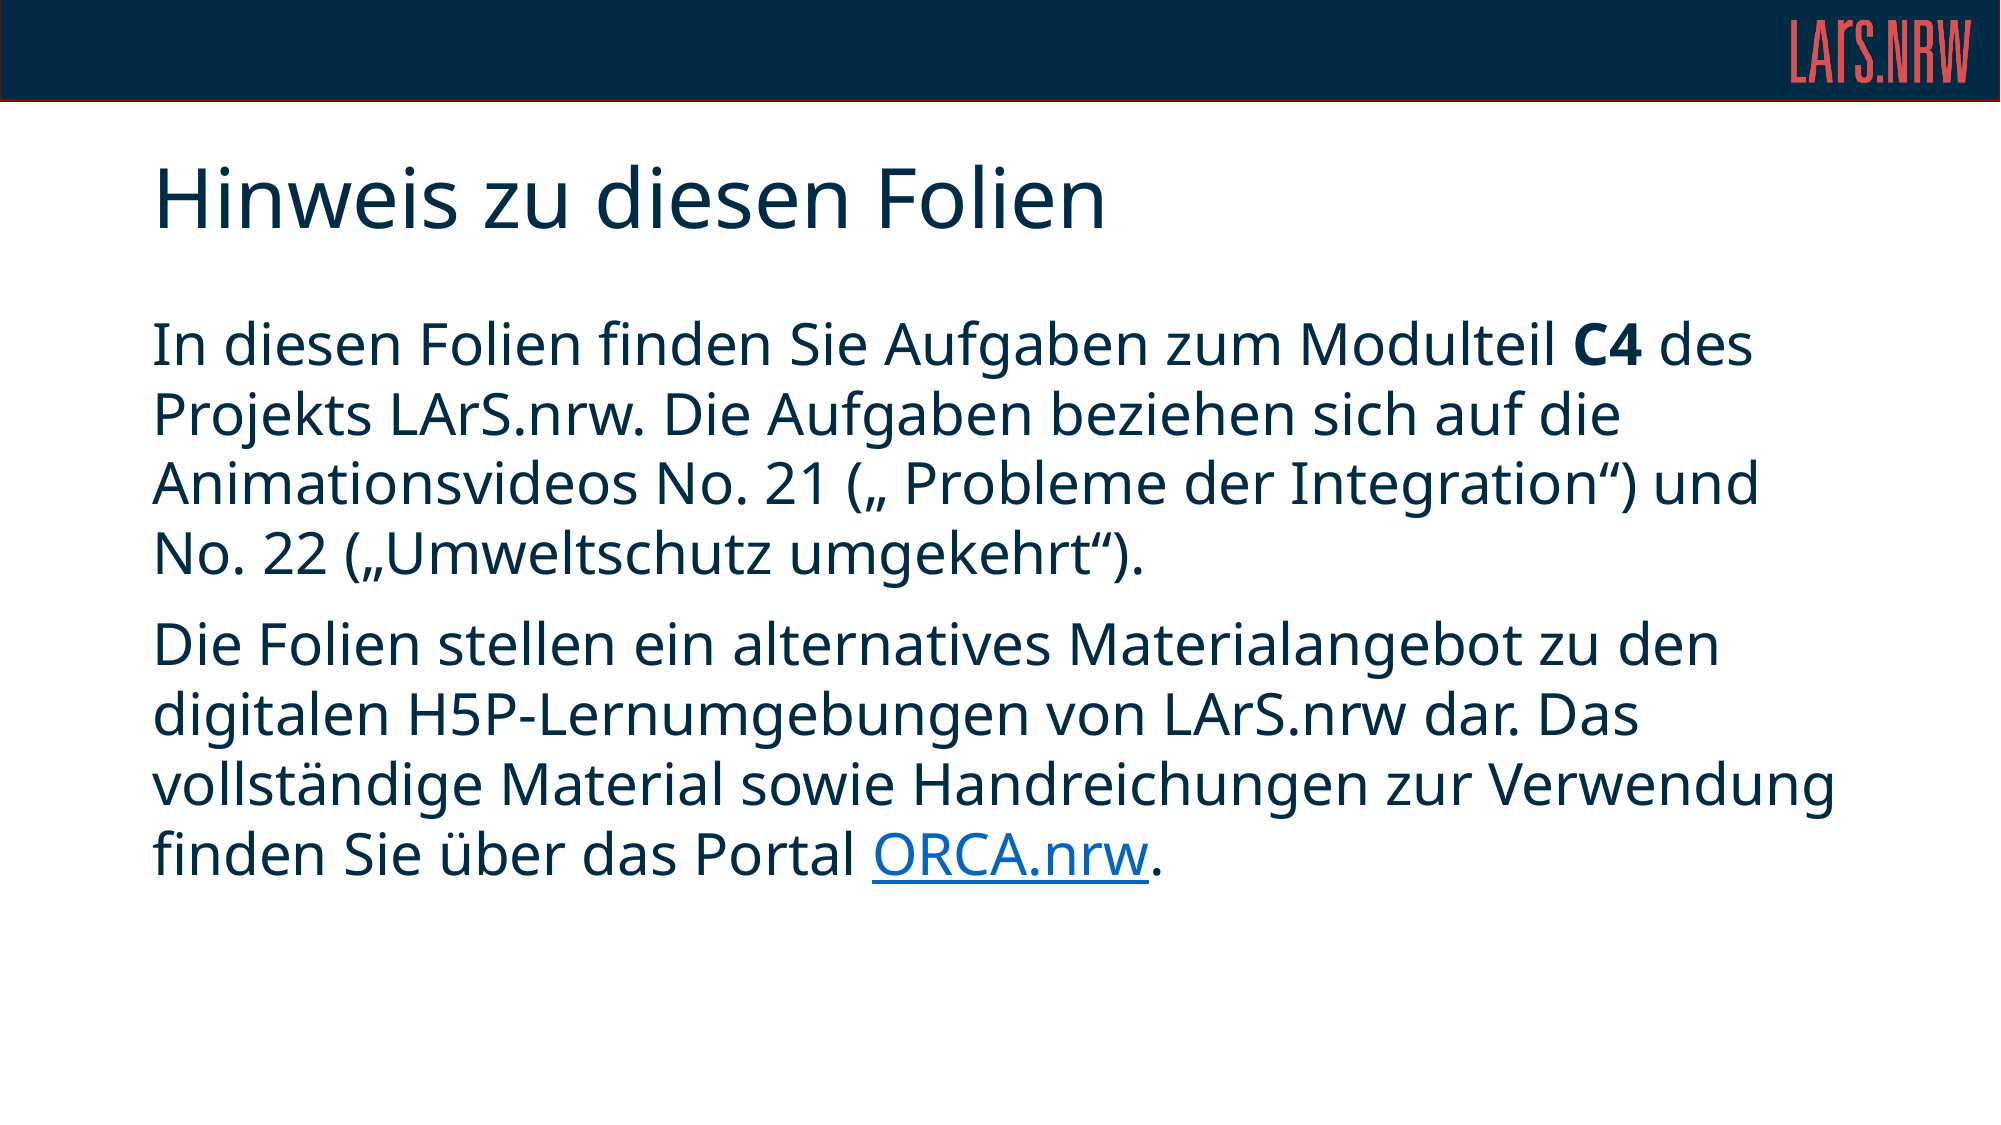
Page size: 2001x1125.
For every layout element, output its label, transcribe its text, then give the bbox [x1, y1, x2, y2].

list In diesen Folien finden Sie Aufgaben zum Modulteil C4 des Projekts LArS.nrw. Die Aufgaben beziehen sich auf die Animationsvideos No. 21 („ Probleme der Integration“) und No. 22 („Umweltschutz umgekehrt“). Die Folien stellen ein alternatives Materialangebot zu den digitalen H5P-Lernumgebungen von LArS.nrw dar. Das vollständige Material sowie Handreichungen zur Verwendung finden Sie über das Portal ORCA.nrw. [137, 299, 1863, 1014]
picture [1773, 6, 1977, 99]
title Hinweis zu diesen Folien [137, 126, 1863, 278]
